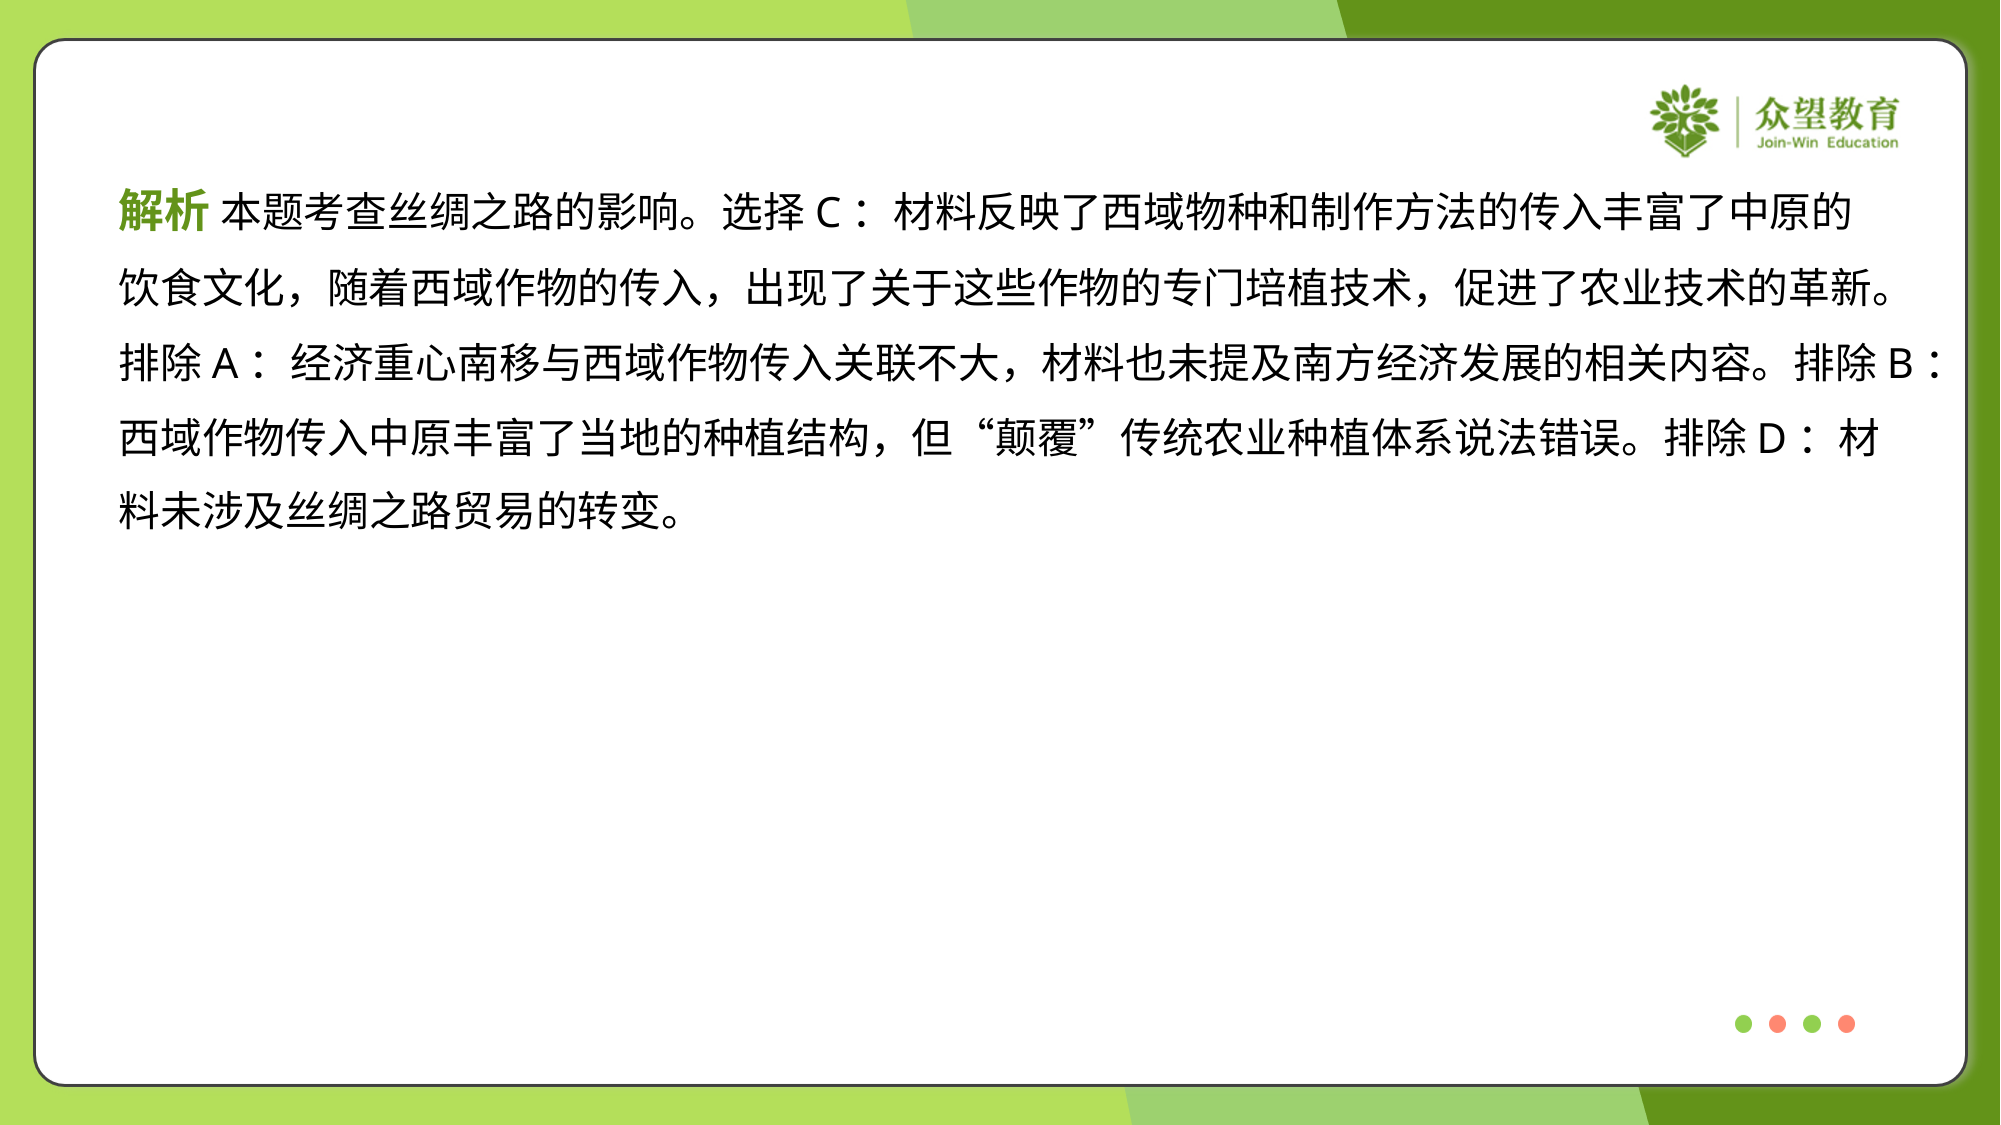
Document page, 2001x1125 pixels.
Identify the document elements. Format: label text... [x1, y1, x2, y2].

picture [0, 0, 2000, 1125]
text_box 解析 本题考查丝绸之路的影响。选择C：材料反映了西域物种和制作方法的传入丰富了中原的 饮食文化，随着西域作物的传入，出现了关于这些作物的专门培植技术，促进了农业技术的革新。 排除A：经济重心南移与西域作物传入关联不大，材料也未提及南方经济发展的相关内容。排除B： 西域作物传入中原丰富了当地的种植结构，但“颠覆”传统农业种植体系说法错误。排除D：材 料未涉及丝绸之路贸易的转变。 [118, 159, 1883, 527]
